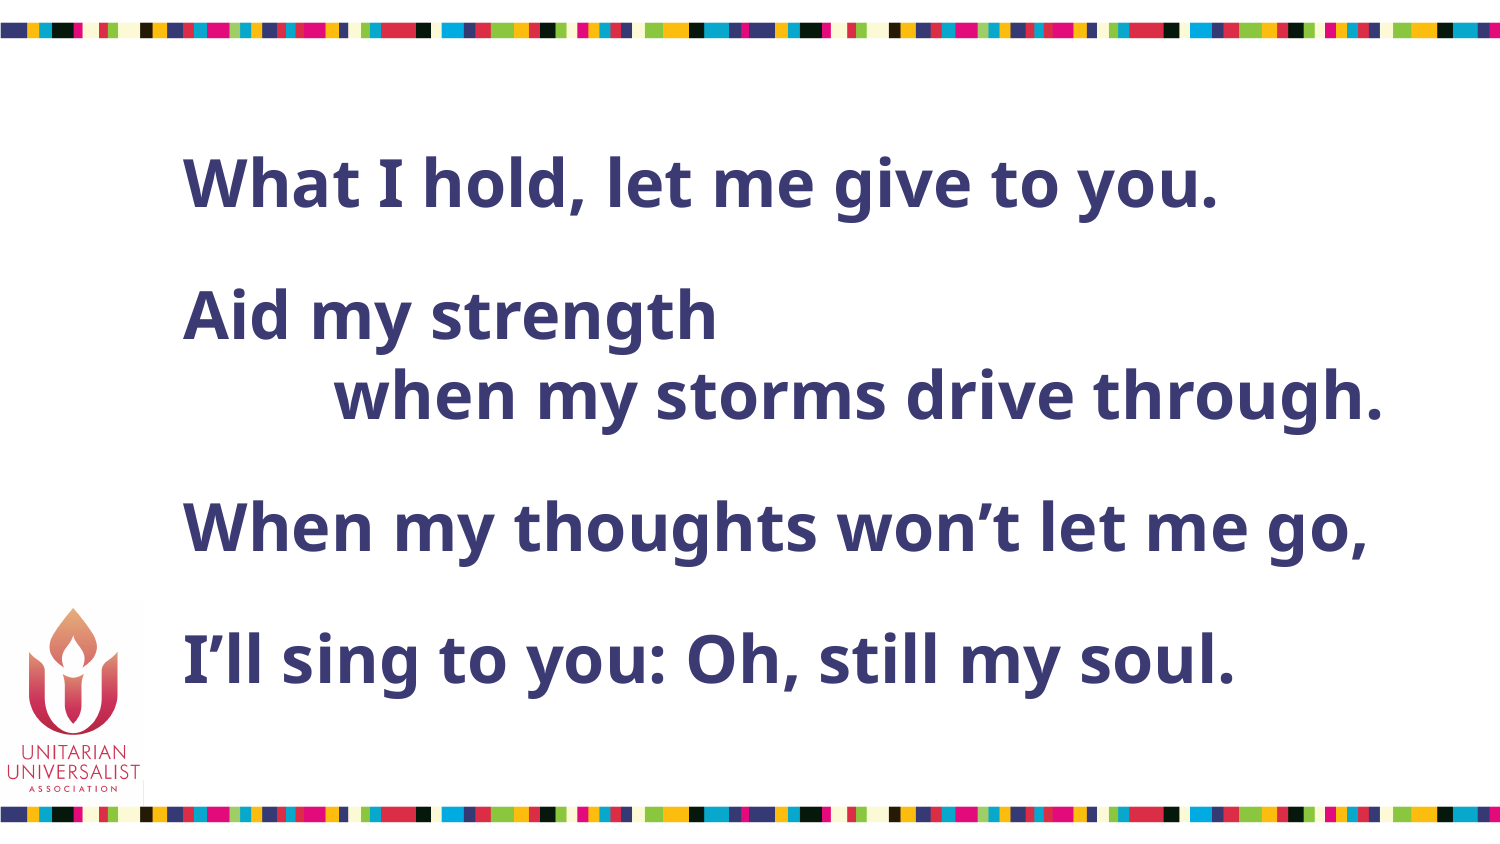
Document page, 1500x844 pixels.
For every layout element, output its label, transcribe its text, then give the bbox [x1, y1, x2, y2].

picture [0, 22, 1500, 40]
text_box What I hold, let me give to you. Aid my strength when my storms drive through. When my thoughts won’t let me go, I’ll sing to you: Oh, still my soul. [168, 125, 1421, 712]
picture [0, 600, 1500, 824]
